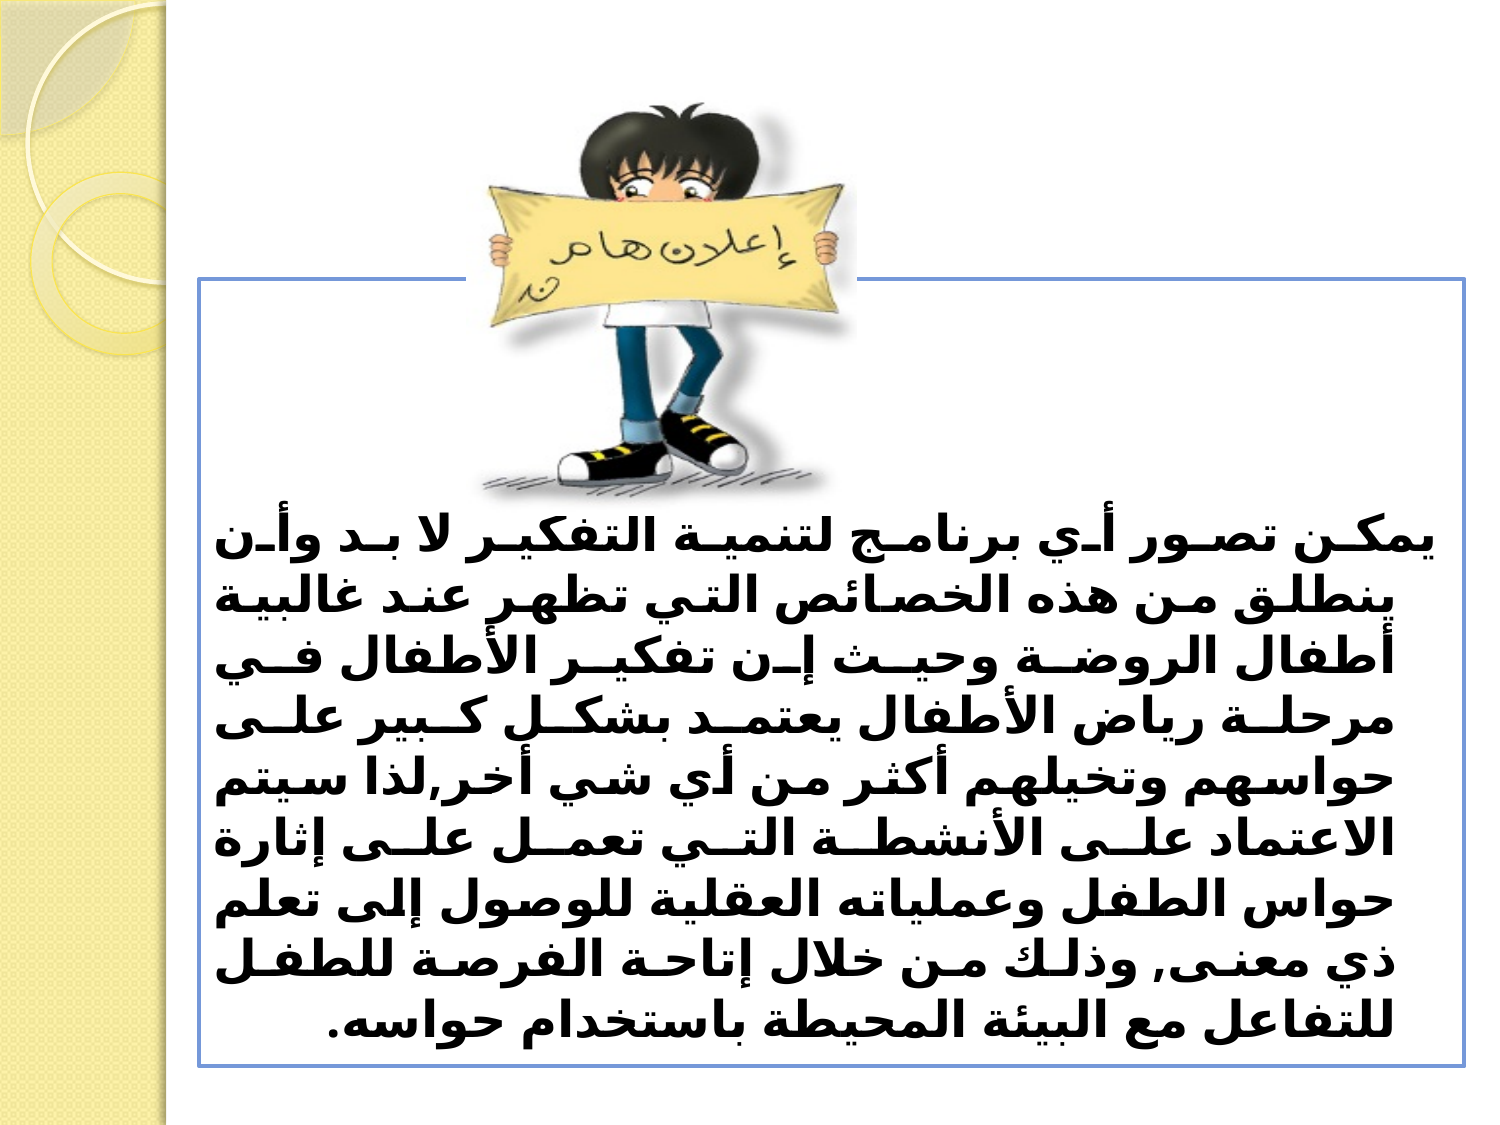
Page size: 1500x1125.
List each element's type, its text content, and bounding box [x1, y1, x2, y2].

picture [466, 89, 857, 516]
list يمكن تصور أي برنامج لتنمية التفكير لا بد وأن ينطلق من هذه الخصائص التي تظهر عند غالبية أطفال الروضة وحيث إن تفكير الأطفال في مرحلة رياض الأطفال يعتمد بشكل كبير على حواسهم وتخيلهم أكثر من أي شي أخر,لذا سيتم الاعتماد على الأنشطة التي تعمل على إثارة حواس الطفل وعملياته العقلية للوصول إلى تعلم ذي معنى, وذلك من خلال إتاحة الفرصة للطفل للتفاعل مع البيئة المحيطة باستخدام حواسه. [197, 277, 1466, 1068]
